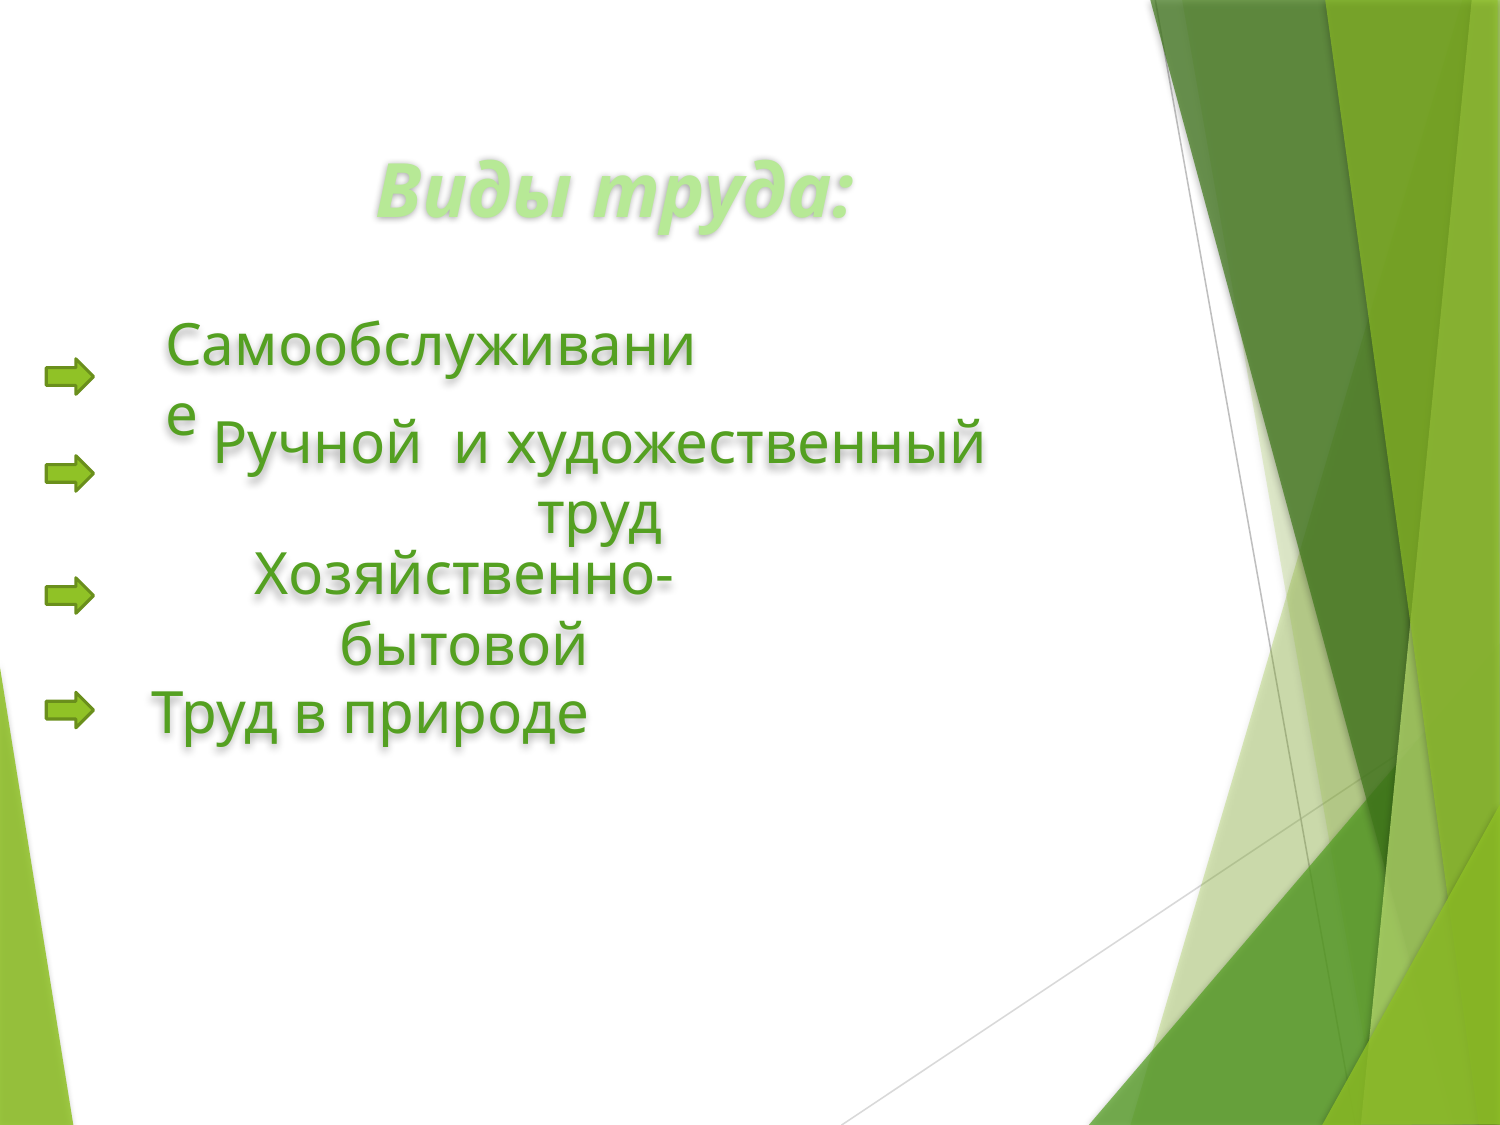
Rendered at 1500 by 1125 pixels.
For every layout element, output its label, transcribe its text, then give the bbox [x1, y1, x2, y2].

text_box [44, 357, 95, 396]
text_box Ручной и художественный труд [0, 428, 1257, 522]
text_box Труд в природе [29, 662, 762, 758]
text_box [44, 454, 95, 493]
text_box Хозяйственно-бытовой [3, 571, 926, 642]
text_box [44, 690, 95, 730]
text_box [44, 576, 95, 615]
text_box Самообслуживание [29, 319, 857, 432]
text_box Виды труда: [241, 99, 989, 275]
